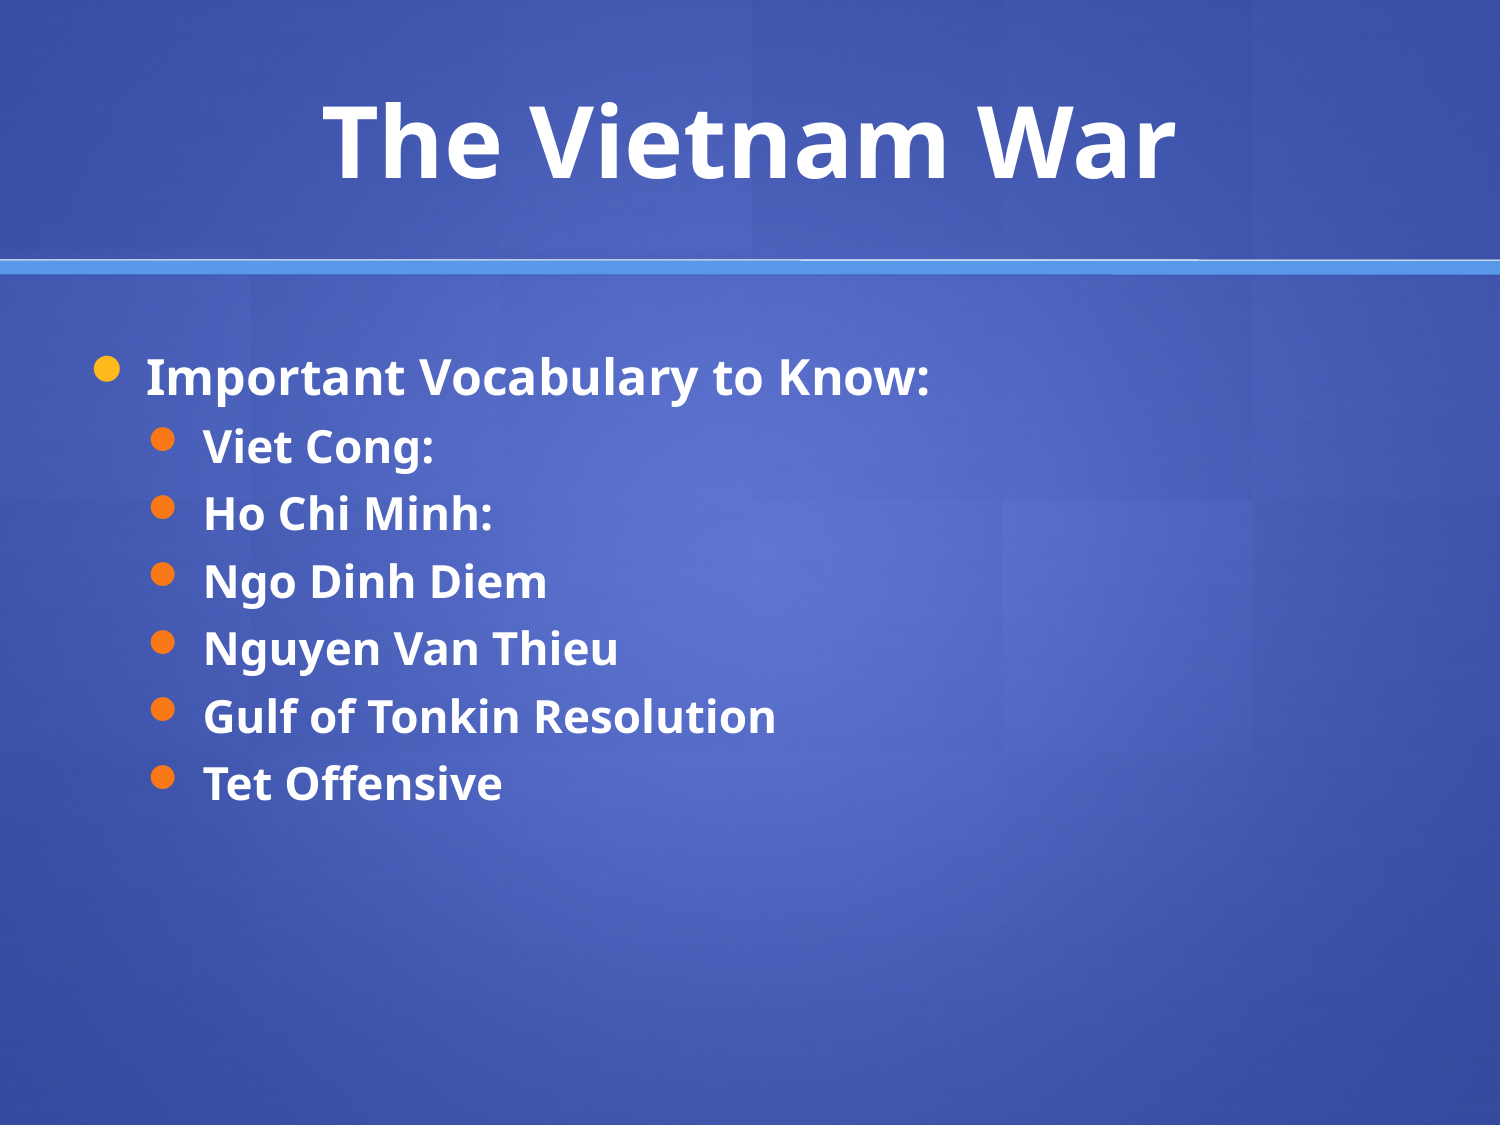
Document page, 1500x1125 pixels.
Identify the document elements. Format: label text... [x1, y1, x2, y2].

title The Vietnam War [75, 45, 1425, 233]
list Important Vocabulary to Know: Viet Cong: Ho Chi Minh: Ngo Dinh Diem Nguyen Van Thieu Gulf of Tonkin Resolution Tet Offensive [75, 337, 1425, 988]
